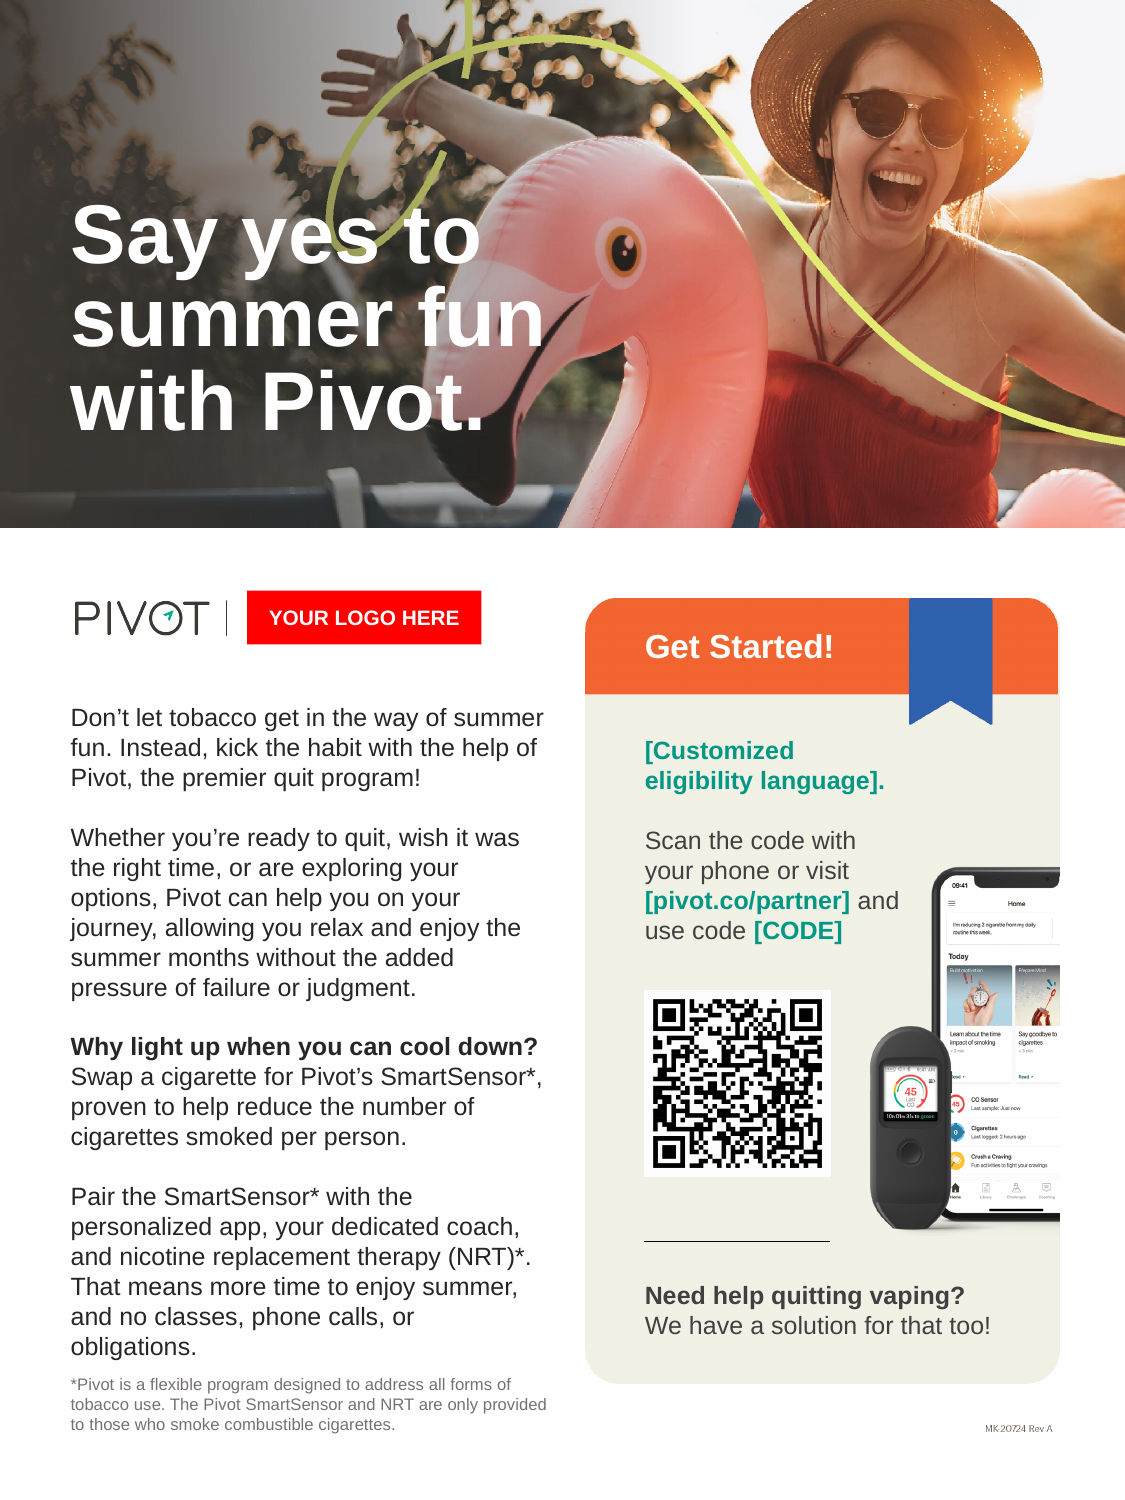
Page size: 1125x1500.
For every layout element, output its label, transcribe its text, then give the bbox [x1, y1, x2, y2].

text_box [Customized eligibility language]. Scan the code with your phone or visit [pivot.co/partner] and use code [CODE] [630, 727, 924, 952]
text_box YOUR LOGO HERE [246, 590, 482, 646]
picture [0, 0, 1125, 1500]
text_box *Pivot is a flexible program designed to address all forms of tobacco use. The Pivot SmartSensor and NRT are only provided to those who smoke combustible cigarettes. [55, 1366, 563, 1441]
text_box Need help quitting vaping? We have a solution for that too! [630, 1271, 1023, 1347]
text_box Get Started! [630, 617, 1023, 673]
text_box Say yes to summer fun with Pivot. [55, 189, 631, 455]
text_box Don’t let tobacco get in the way of summer fun. Instead, kick the habit with the help of Pivot, the premier quit program! Whether you’re ready to quit, wish it was the right time, or are exploring your options, Pivot can help you on your journey, allowing you relax and enjoy the summer months without the added pressure of failure or judgment. Why light up when you can cool down? Swap a cigarette for Pivot’s SmartSensor*, proven to help reduce the number of cigarettes smoked per person. Pair the SmartSensor* with the personalized app, your dedicated coach, and nicotine replacement therapy (NRT)*. That means more time to enjoy summer, and no classes, phone calls, or obligations. [55, 694, 563, 1366]
